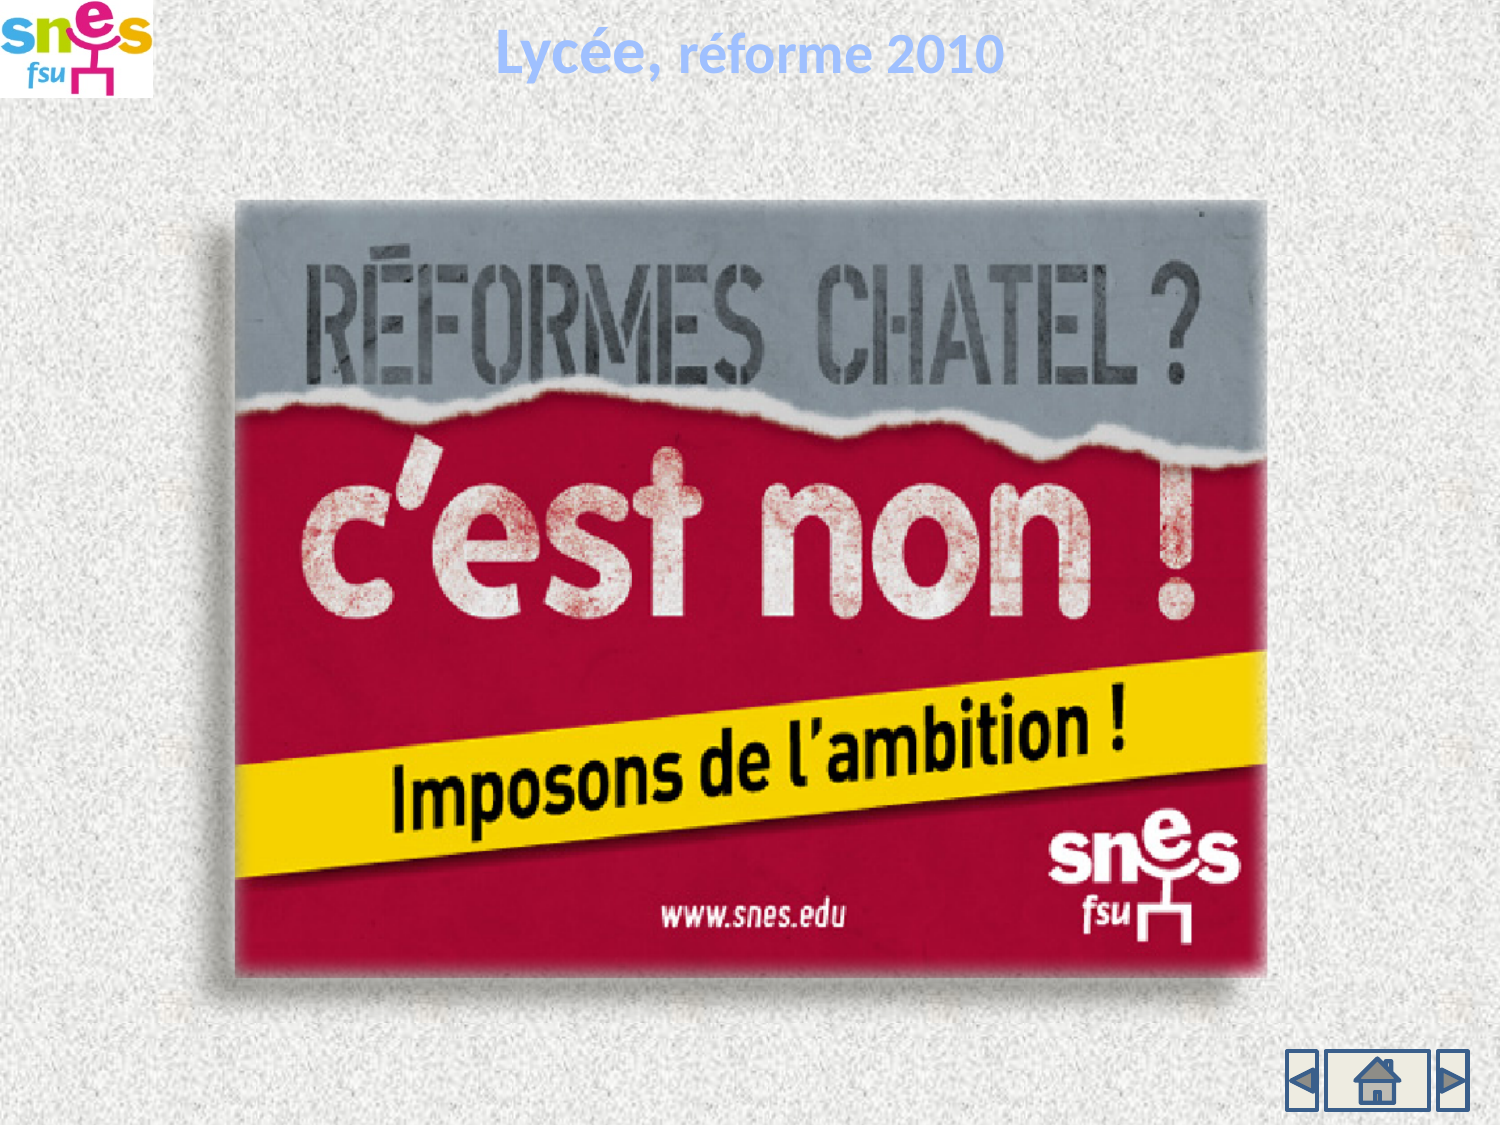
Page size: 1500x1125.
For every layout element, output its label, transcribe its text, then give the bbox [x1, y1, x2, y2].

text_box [1287, 1050, 1468, 1111]
picture [0, 0, 1500, 1125]
text_box Lycée, réforme 2010 [277, 0, 1223, 95]
